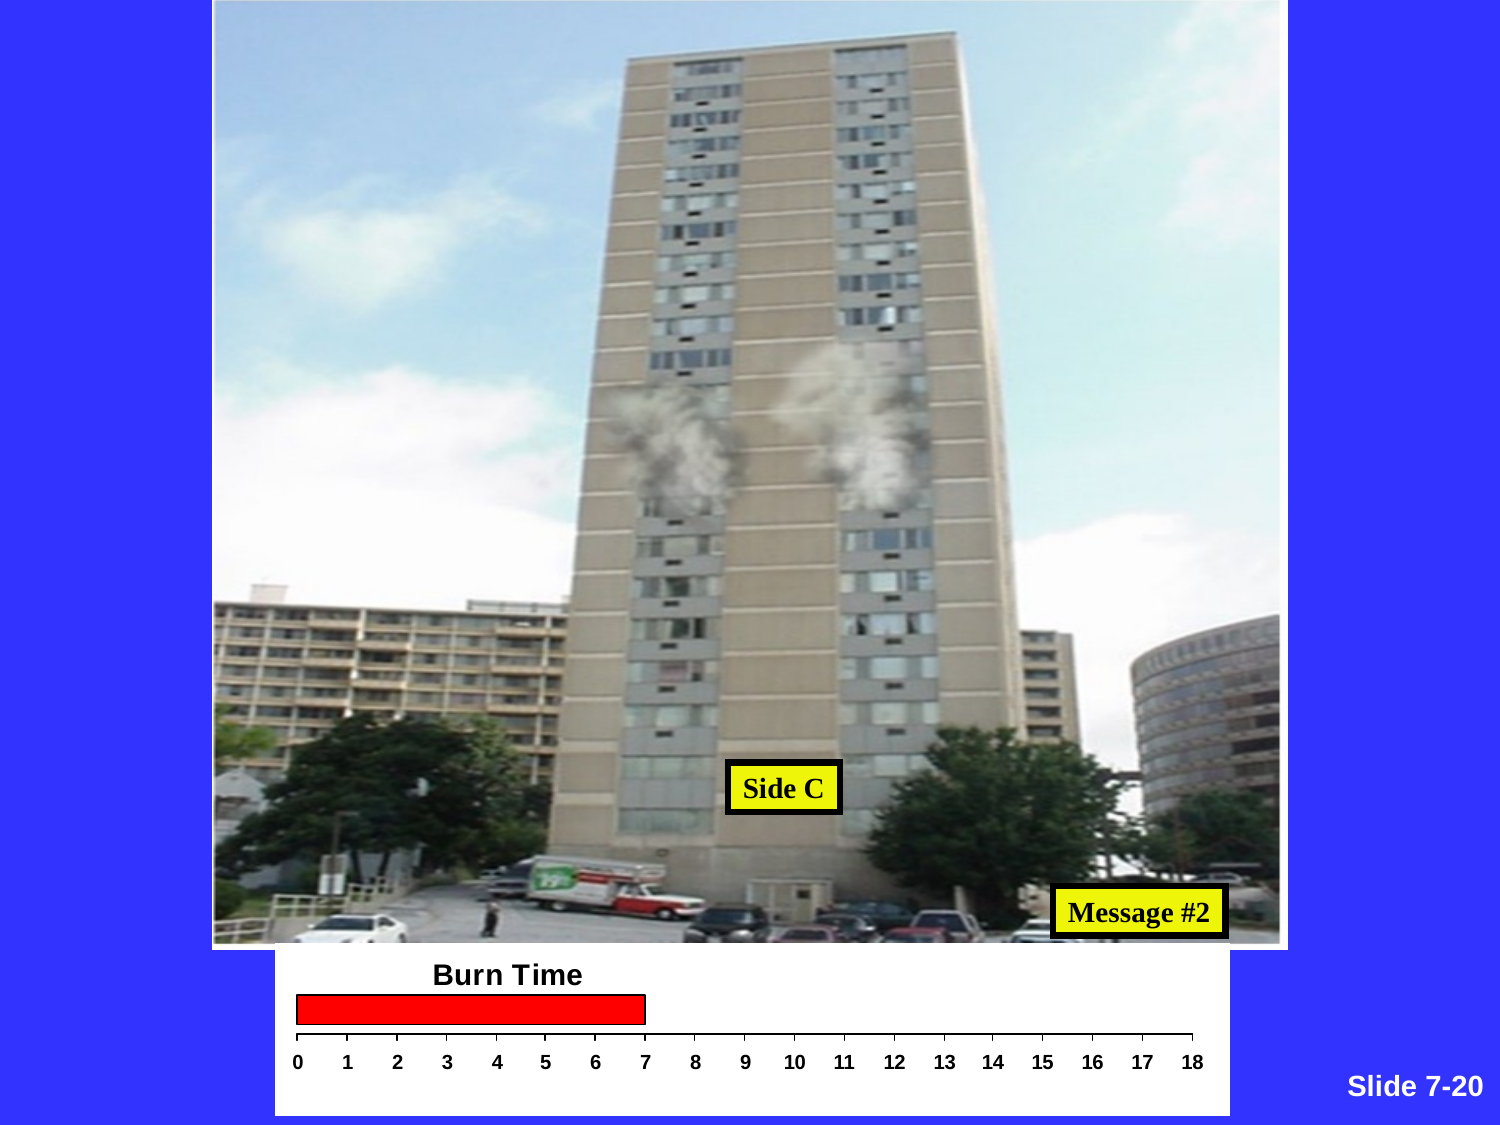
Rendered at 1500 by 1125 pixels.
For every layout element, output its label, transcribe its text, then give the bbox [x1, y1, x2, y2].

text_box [274, 942, 1231, 1116]
slide_number Slide 7-162 [1148, 1059, 1500, 1125]
picture [212, 0, 1288, 951]
